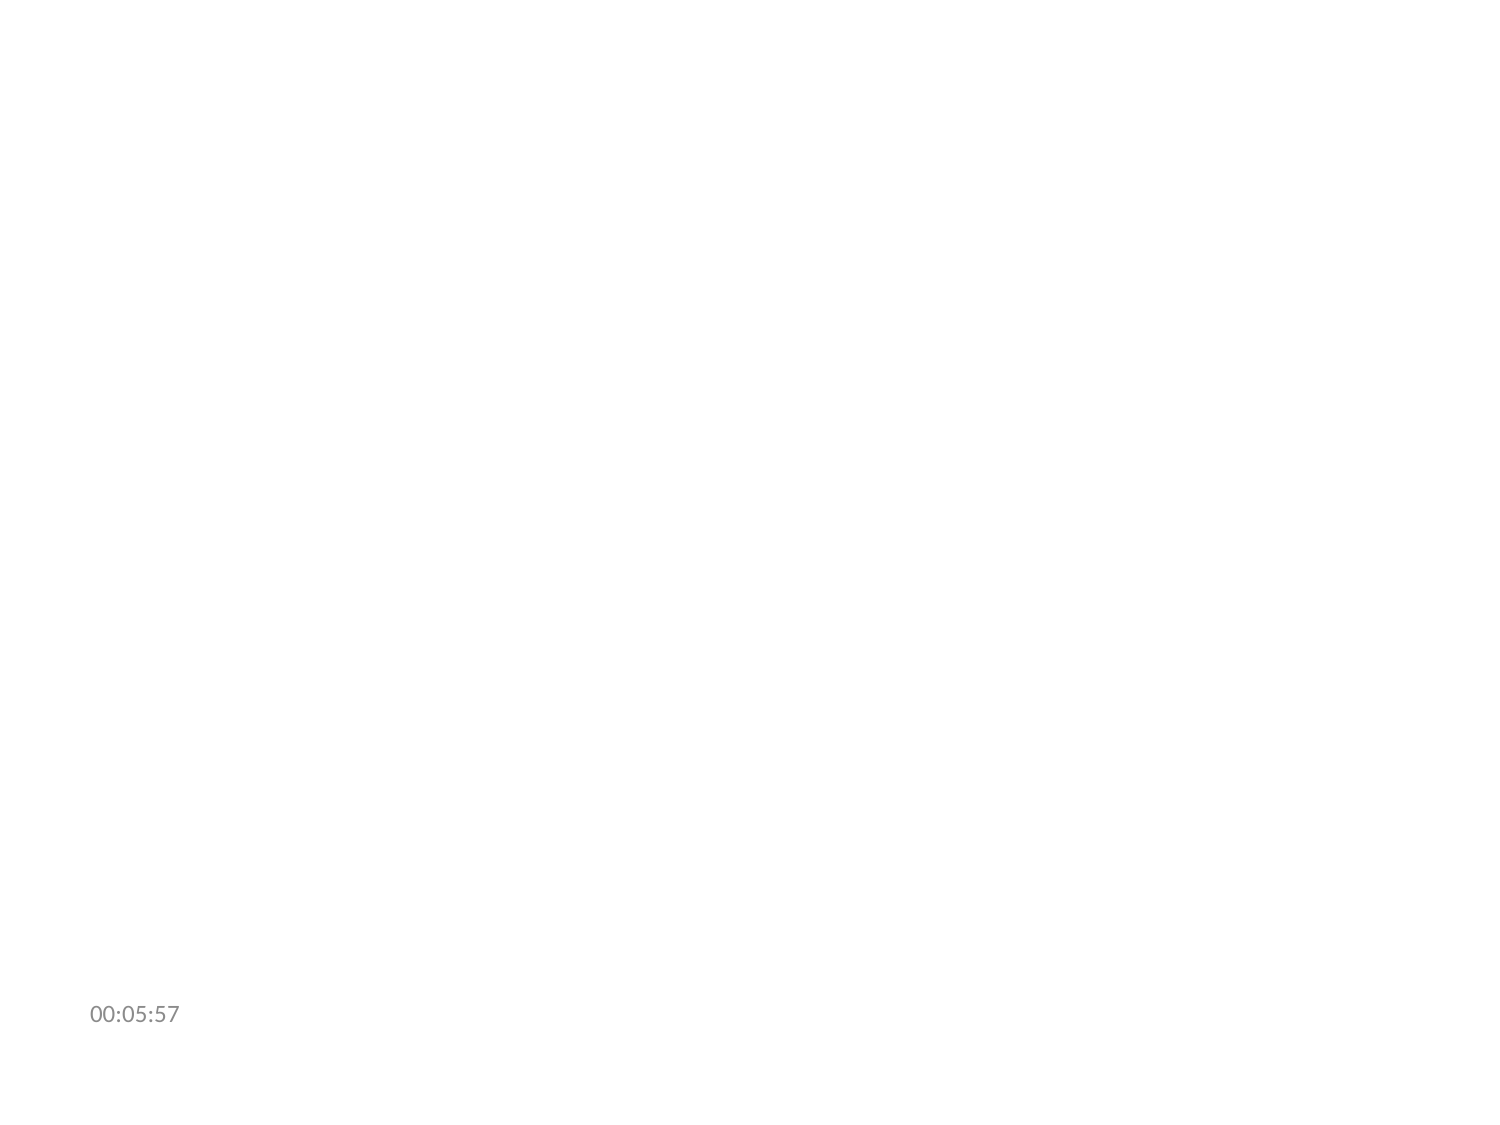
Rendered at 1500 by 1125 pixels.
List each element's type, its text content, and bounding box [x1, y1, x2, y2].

text_box 15:35:09 [75, 982, 425, 1043]
